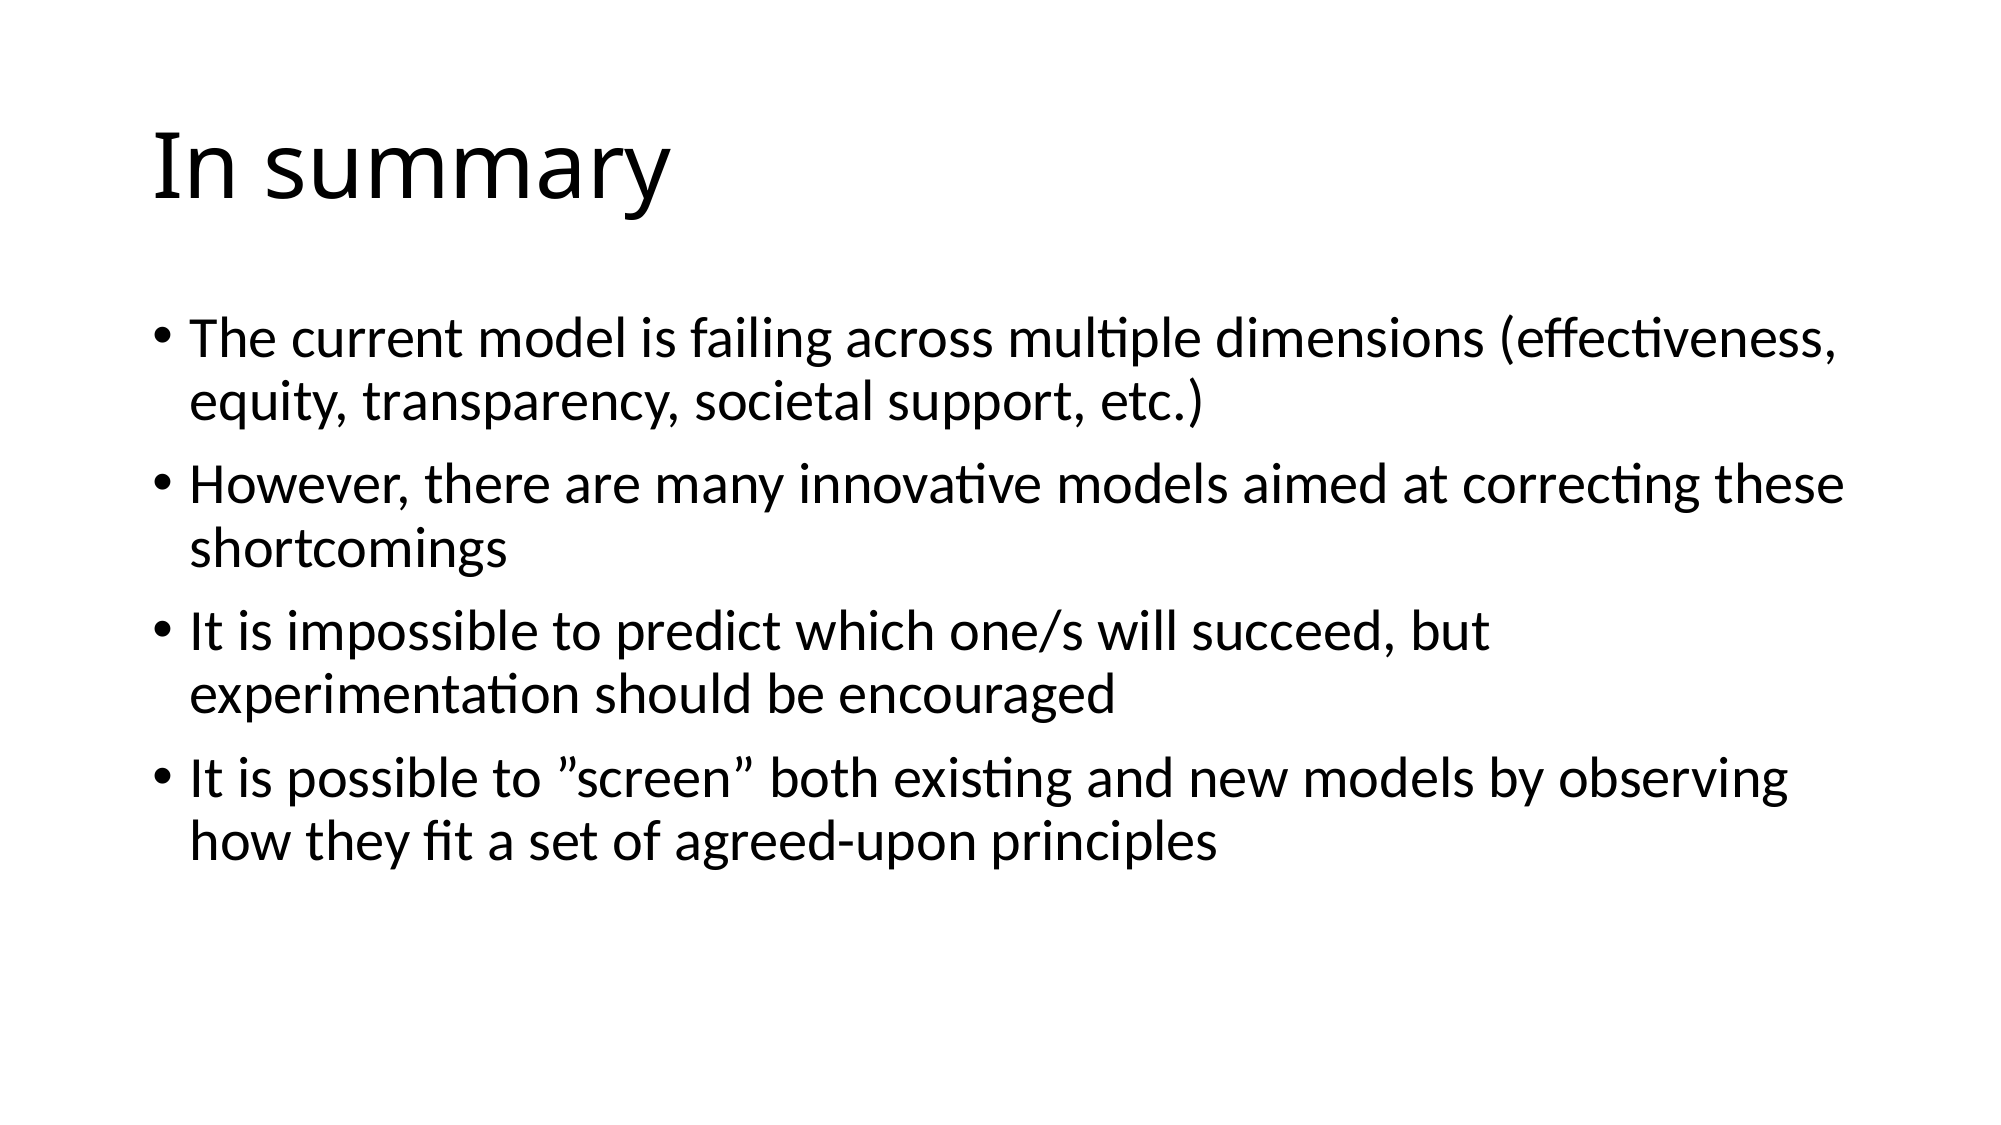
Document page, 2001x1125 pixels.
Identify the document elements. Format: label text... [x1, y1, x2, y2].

title In summary [137, 59, 1863, 278]
list The current model is failing across multiple dimensions (effectiveness, equity, transparency, societal support, etc.) However, there are many innovative models aimed at correcting these shortcomings It is impossible to predict which one/s will succeed, but experimentation should be encouraged It is possible to ”screen” both existing and new models by observing how they fit a set of agreed-upon principles [137, 299, 1863, 1014]
